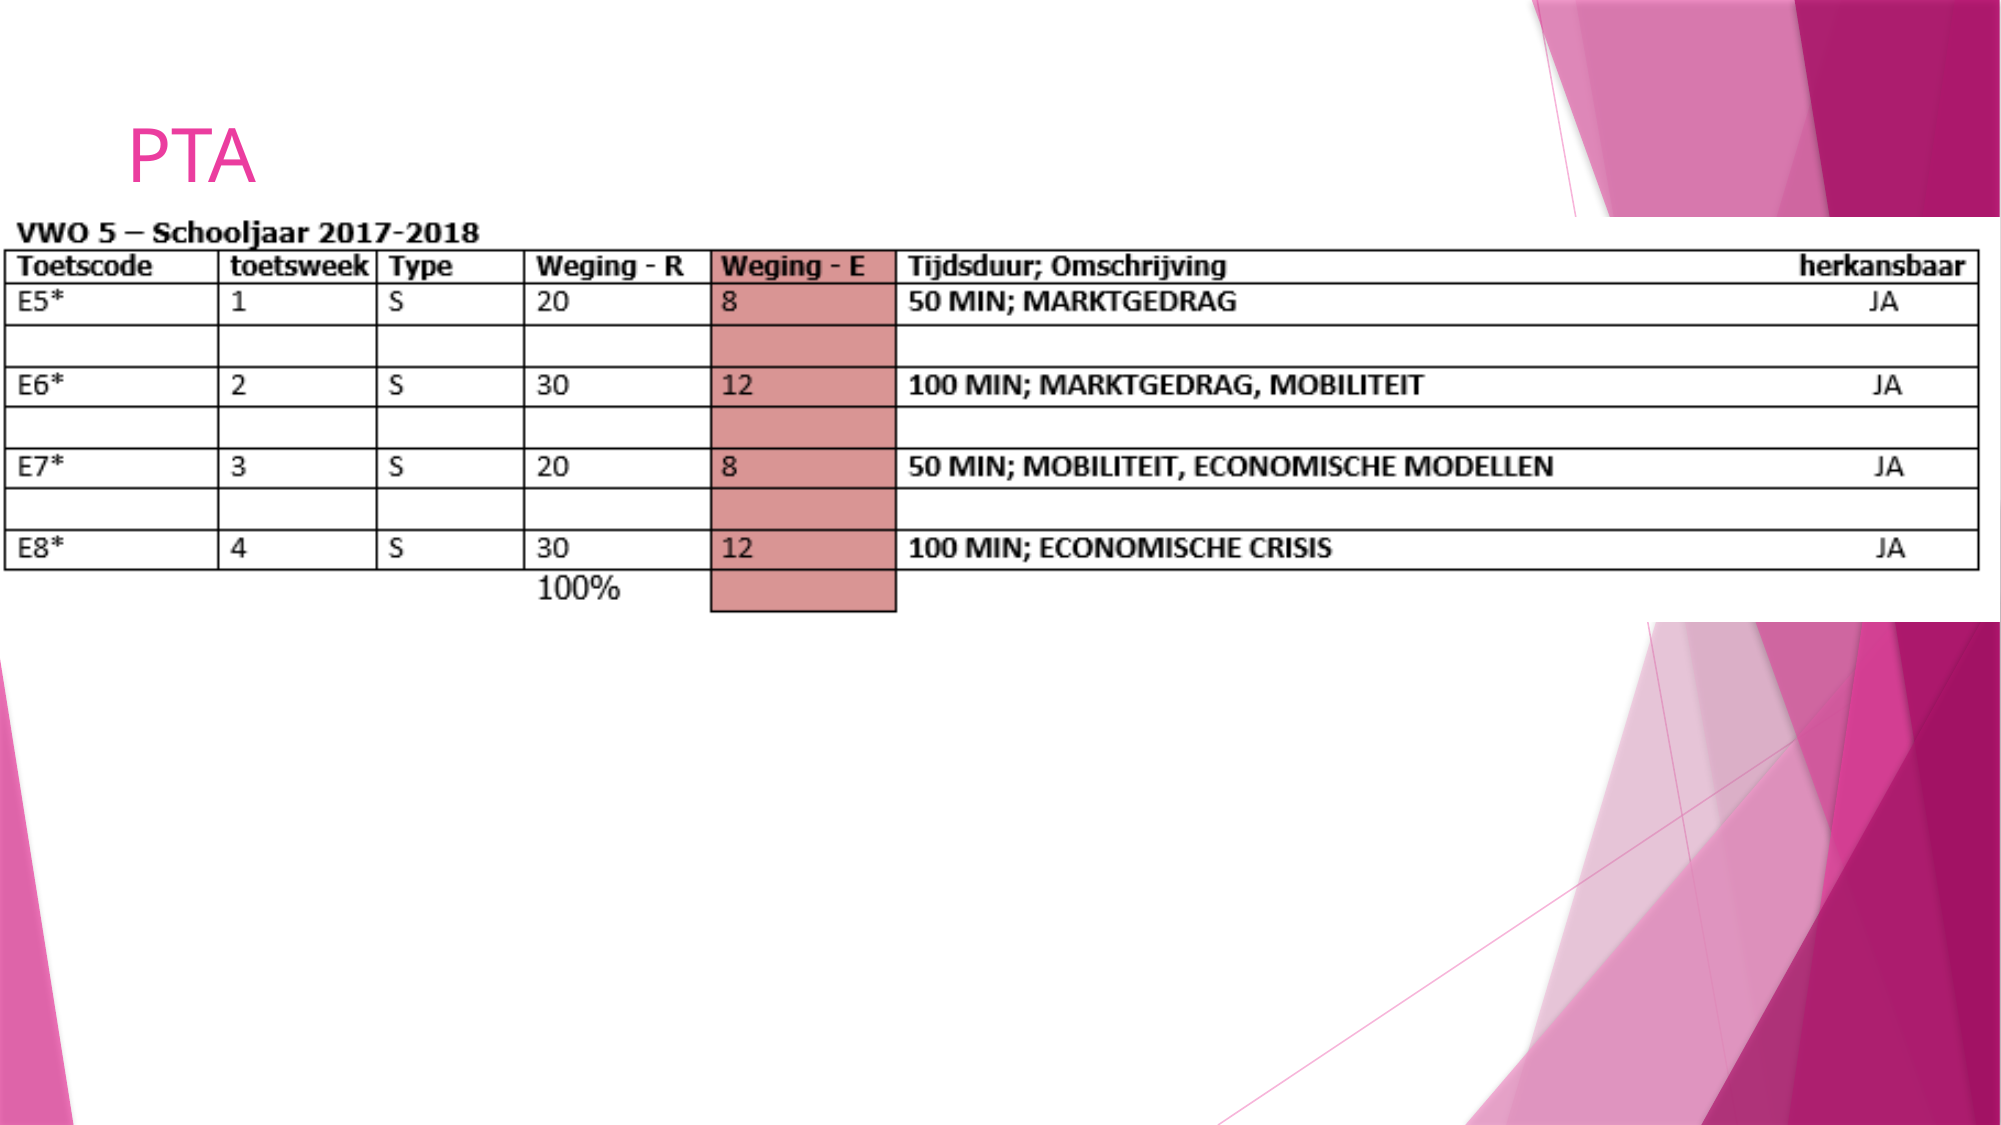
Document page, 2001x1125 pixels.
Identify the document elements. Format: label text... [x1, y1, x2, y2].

title PTA [111, 99, 1522, 214]
picture [0, 216, 2000, 623]
